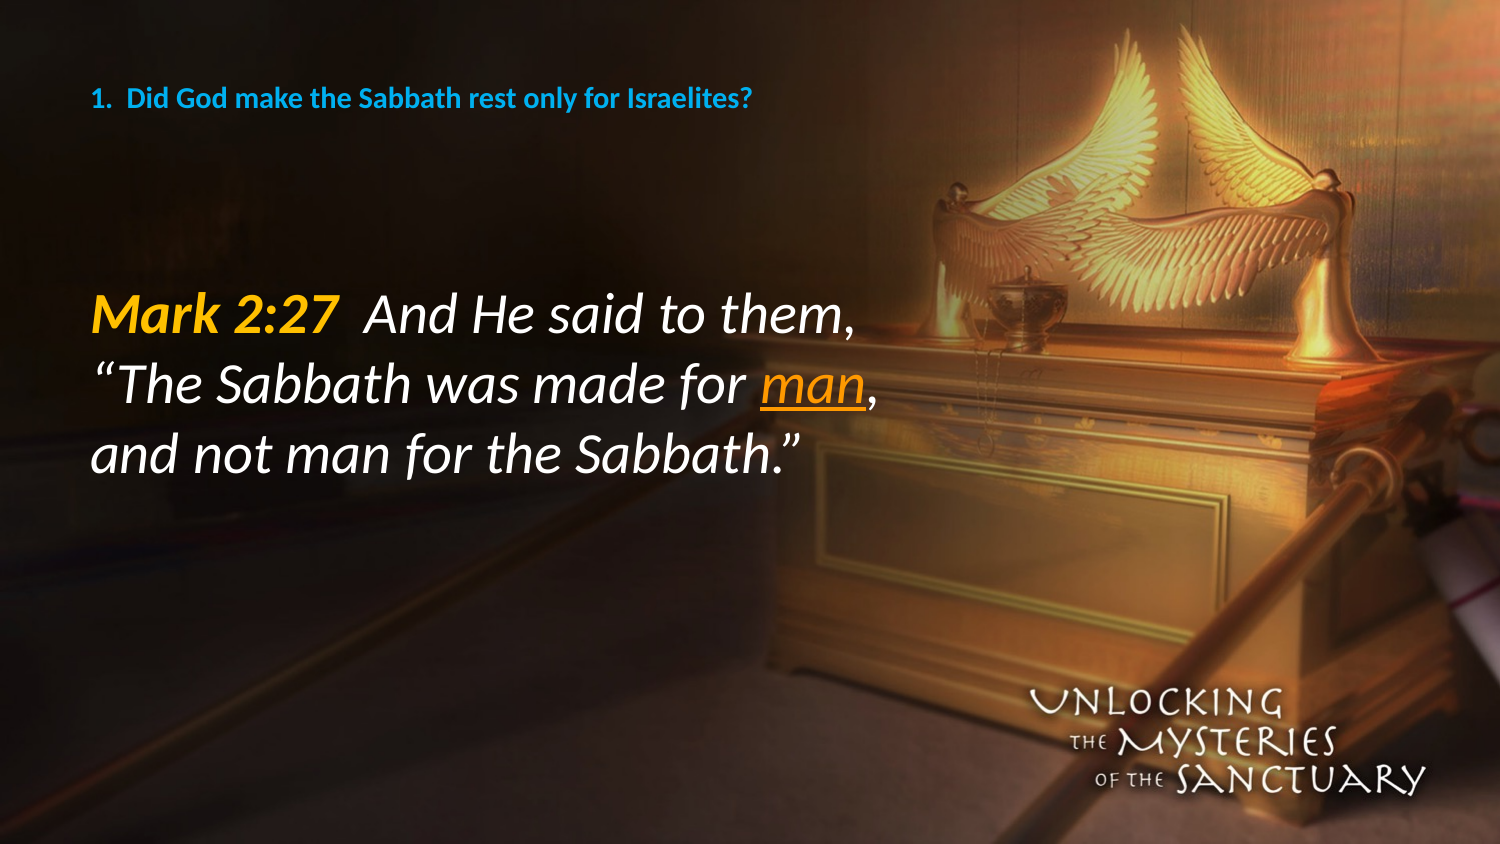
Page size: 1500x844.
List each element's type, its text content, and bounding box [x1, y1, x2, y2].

title 1. Did God make the Sabbath rest only for Israelites? [75, 33, 1425, 175]
list Mark 2:27 And He said to them, “The Sabbath was made for man, and not man for the Sabbath.” [75, 267, 951, 754]
picture [0, 0, 1500, 844]
